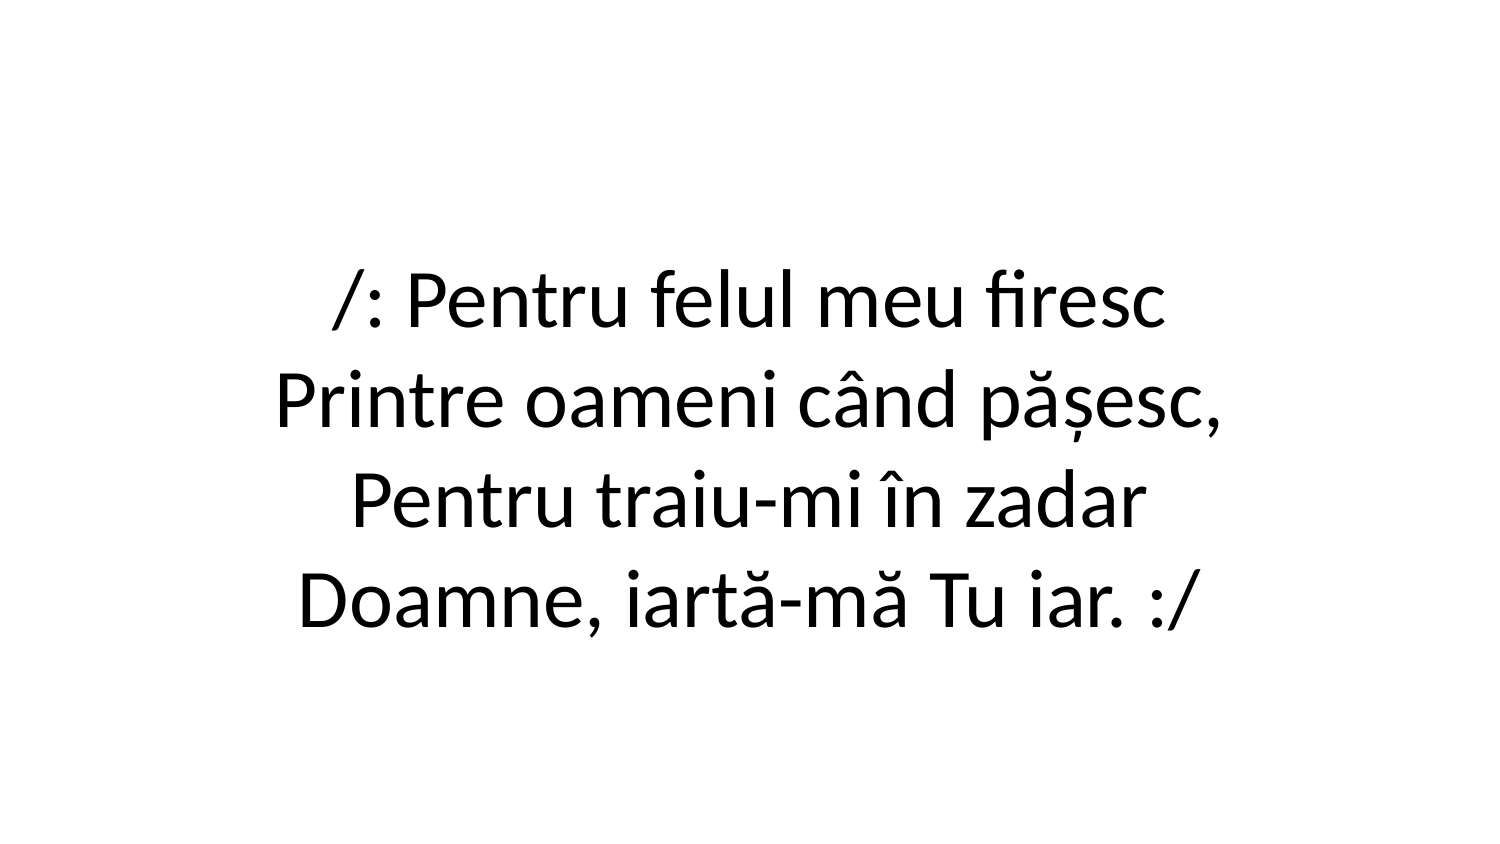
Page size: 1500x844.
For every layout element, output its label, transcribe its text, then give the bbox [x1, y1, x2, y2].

text_box /: Pentru felul meu firesc Printre oameni când pășesc, Pentru traiu-mi în zadar Doamne, iartă-mă Tu iar. :/ [259, 192, 1241, 652]
